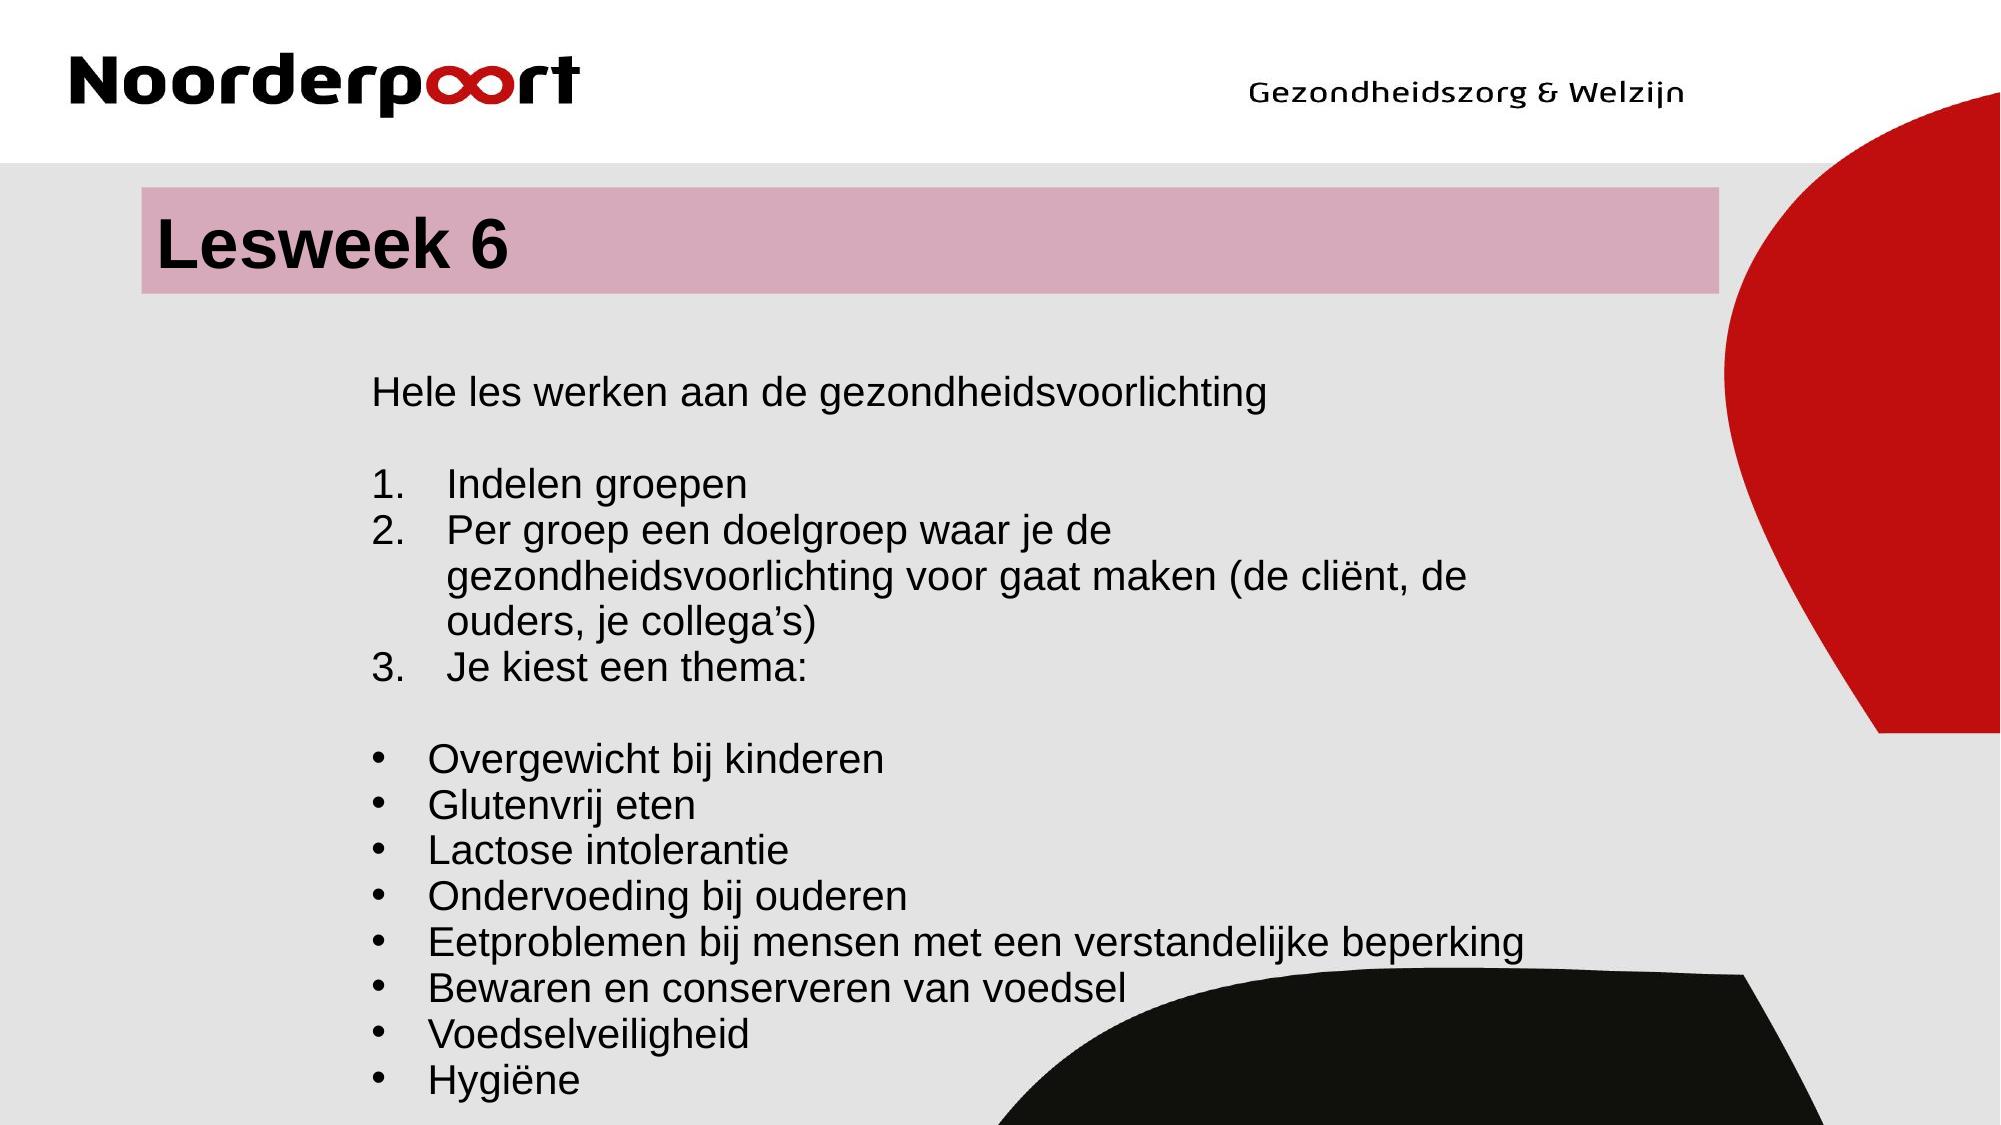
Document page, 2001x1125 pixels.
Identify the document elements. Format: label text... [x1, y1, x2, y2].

picture [0, 0, 2001, 1125]
title Lesweek 6 [141, 187, 1720, 294]
list Hele les werken aan de gezondheidsvoorlichting Indelen groepen Per groep een doelgroep waar je de gezondheidsvoorlichting voor gaat maken (de cliënt, de ouders, je collega’s) Je kiest een thema: Overgewicht bij kinderen Glutenvrij eten Lactose intolerantie Ondervoeding bij ouderen Eetproblemen bij mensen met een verstandelijke beperking Bewaren en conserveren van voedsel Voedselveiligheid Hygiëne [356, 361, 1542, 1125]
